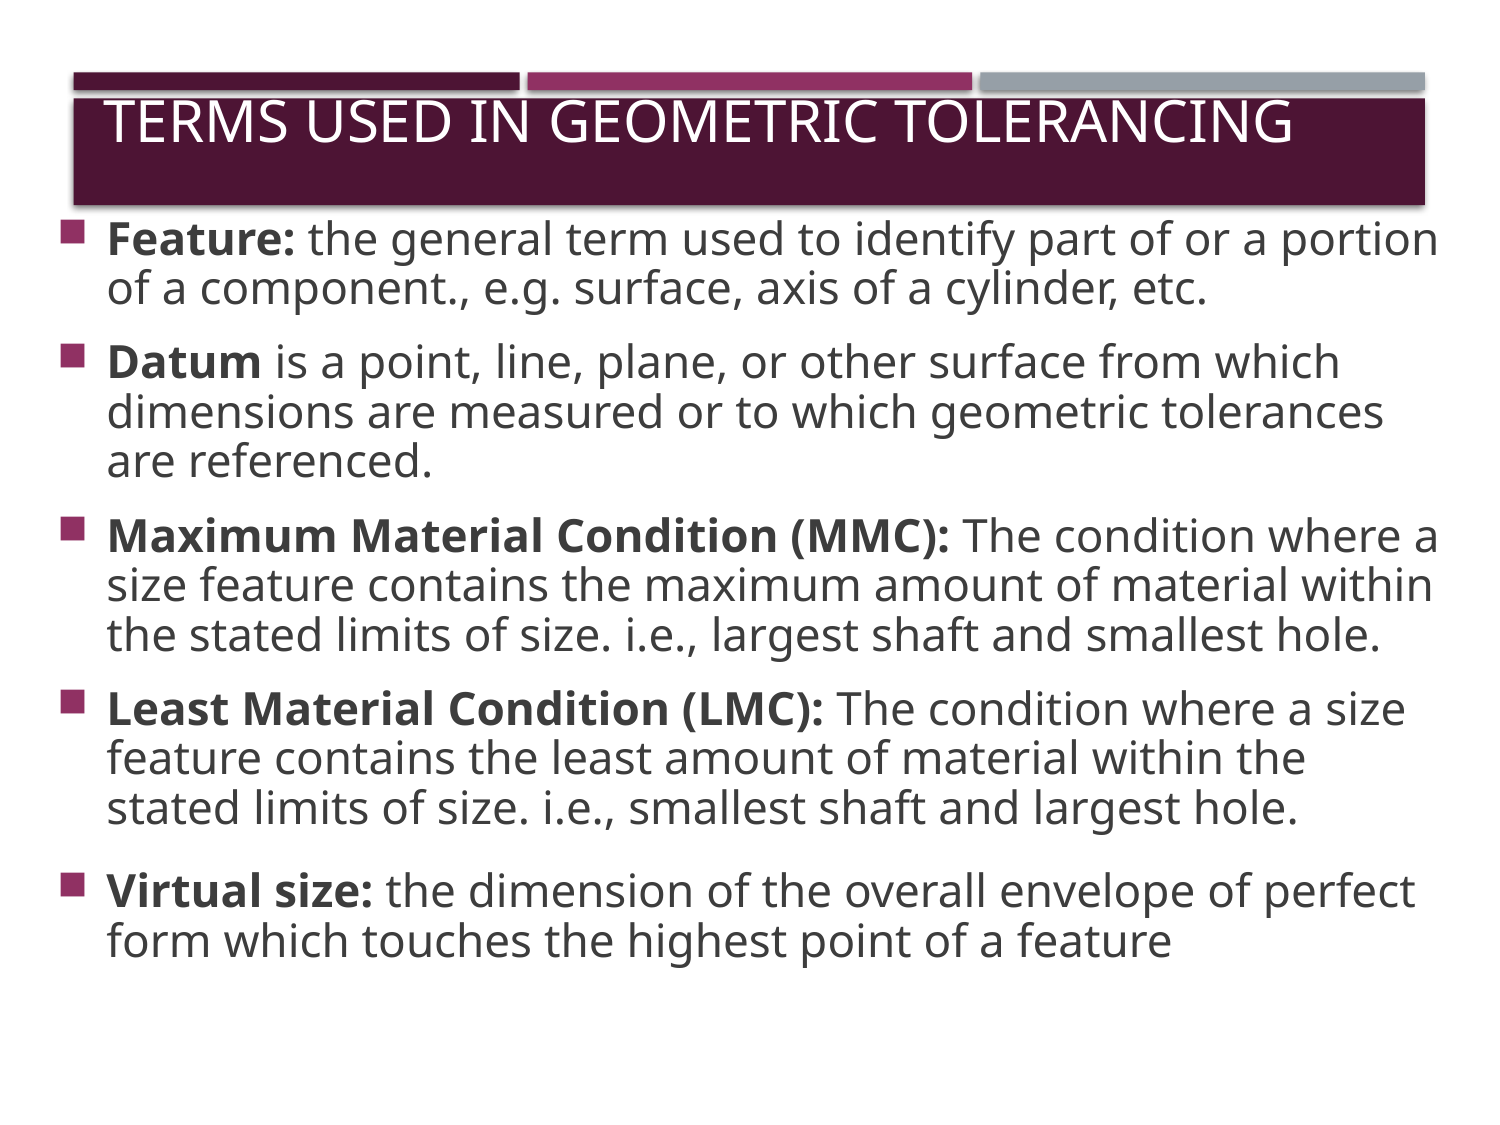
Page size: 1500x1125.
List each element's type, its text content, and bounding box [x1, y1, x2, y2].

title Terms used in Geometric Tolerancing [88, 30, 1397, 162]
list Feature: the general term used to identify part of or a portion of a component., e.g. surface, axis of a cylinder, etc. Datum is a point, line, plane, or other surface from which dimensions are measured or to which geometric tolerances are referenced. Maximum Material Condition (MMC): The condition where a size feature contains the maximum amount of material within the stated limits of size. i.e., largest shaft and smallest hole. Least Material Condition (LMC): The condition where a size feature contains the least amount of material within the stated limits of size. i.e., smallest shaft and largest hole. Virtual size: the dimension of the overall envelope of perfect form which touches the highest point of a feature [41, 208, 1460, 1094]
